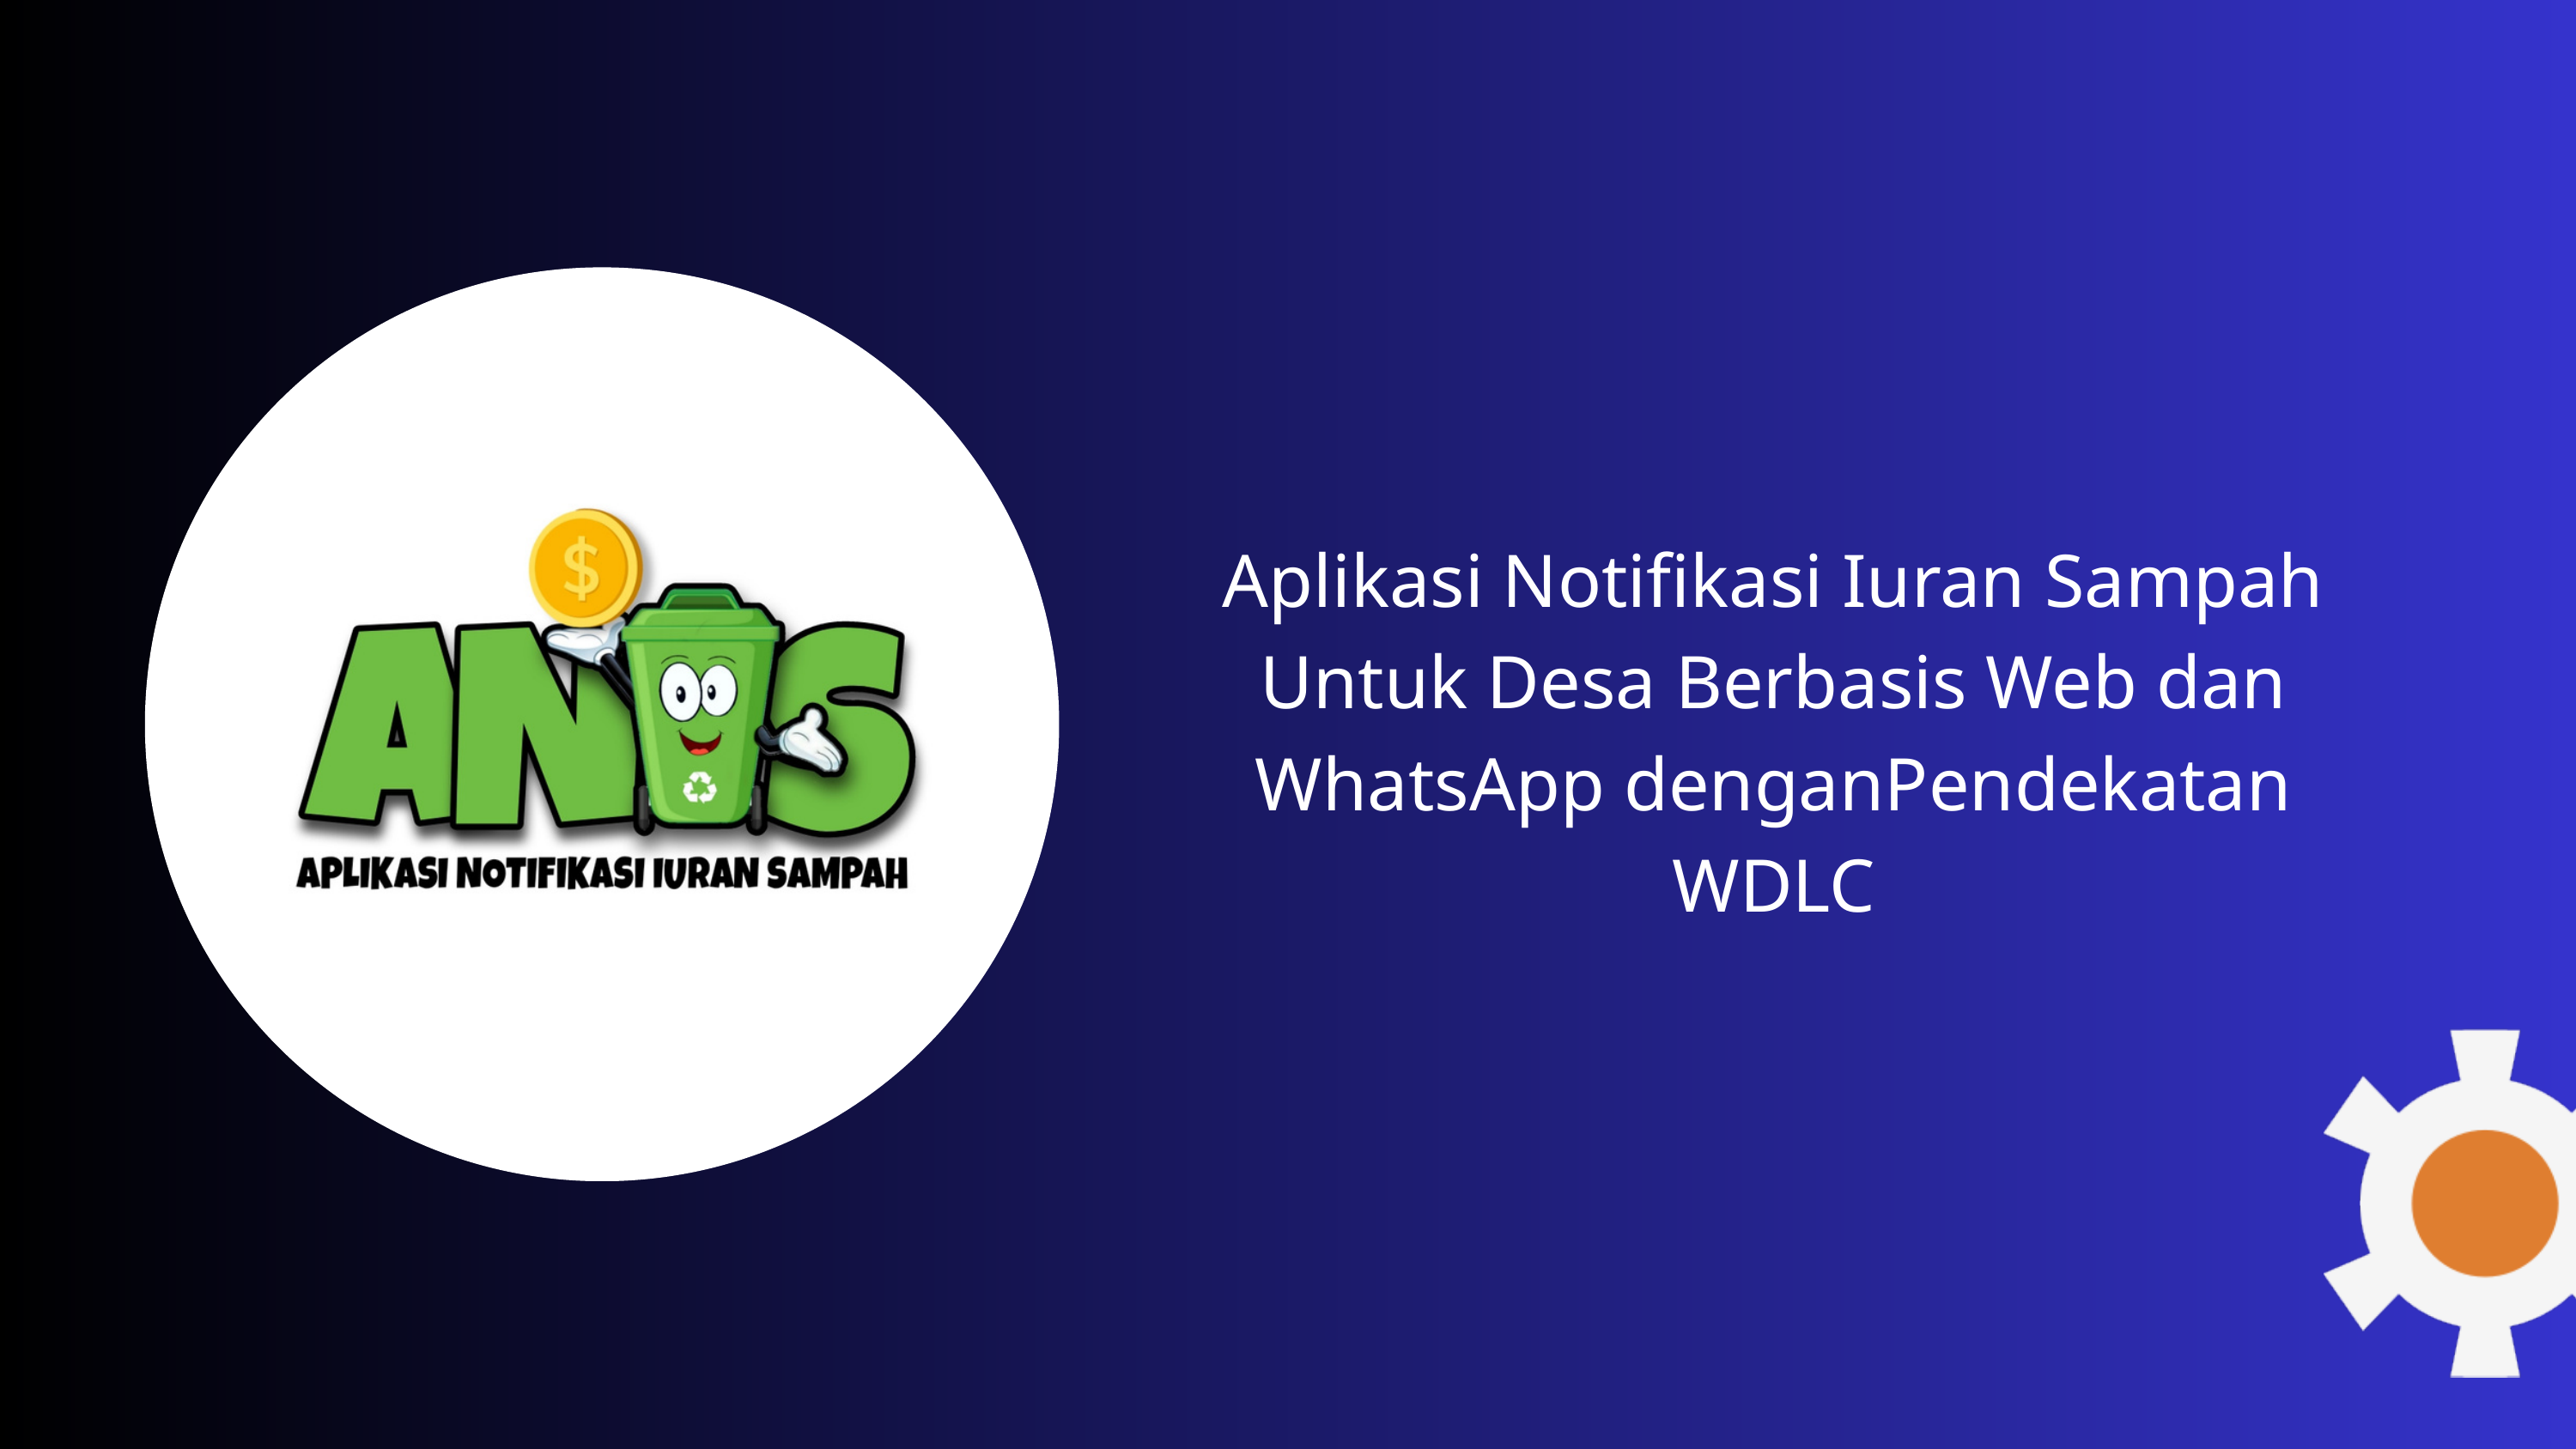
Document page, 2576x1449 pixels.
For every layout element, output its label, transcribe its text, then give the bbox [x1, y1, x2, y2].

text_box [2324, 968, 2576, 1378]
text_box Aplikasi Notifikasi Iuran Sampah Untuk Desa Berbasis Web dan WhatsApp denganPendekatan WDLC [1153, 519, 2395, 927]
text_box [144, 267, 1060, 1182]
